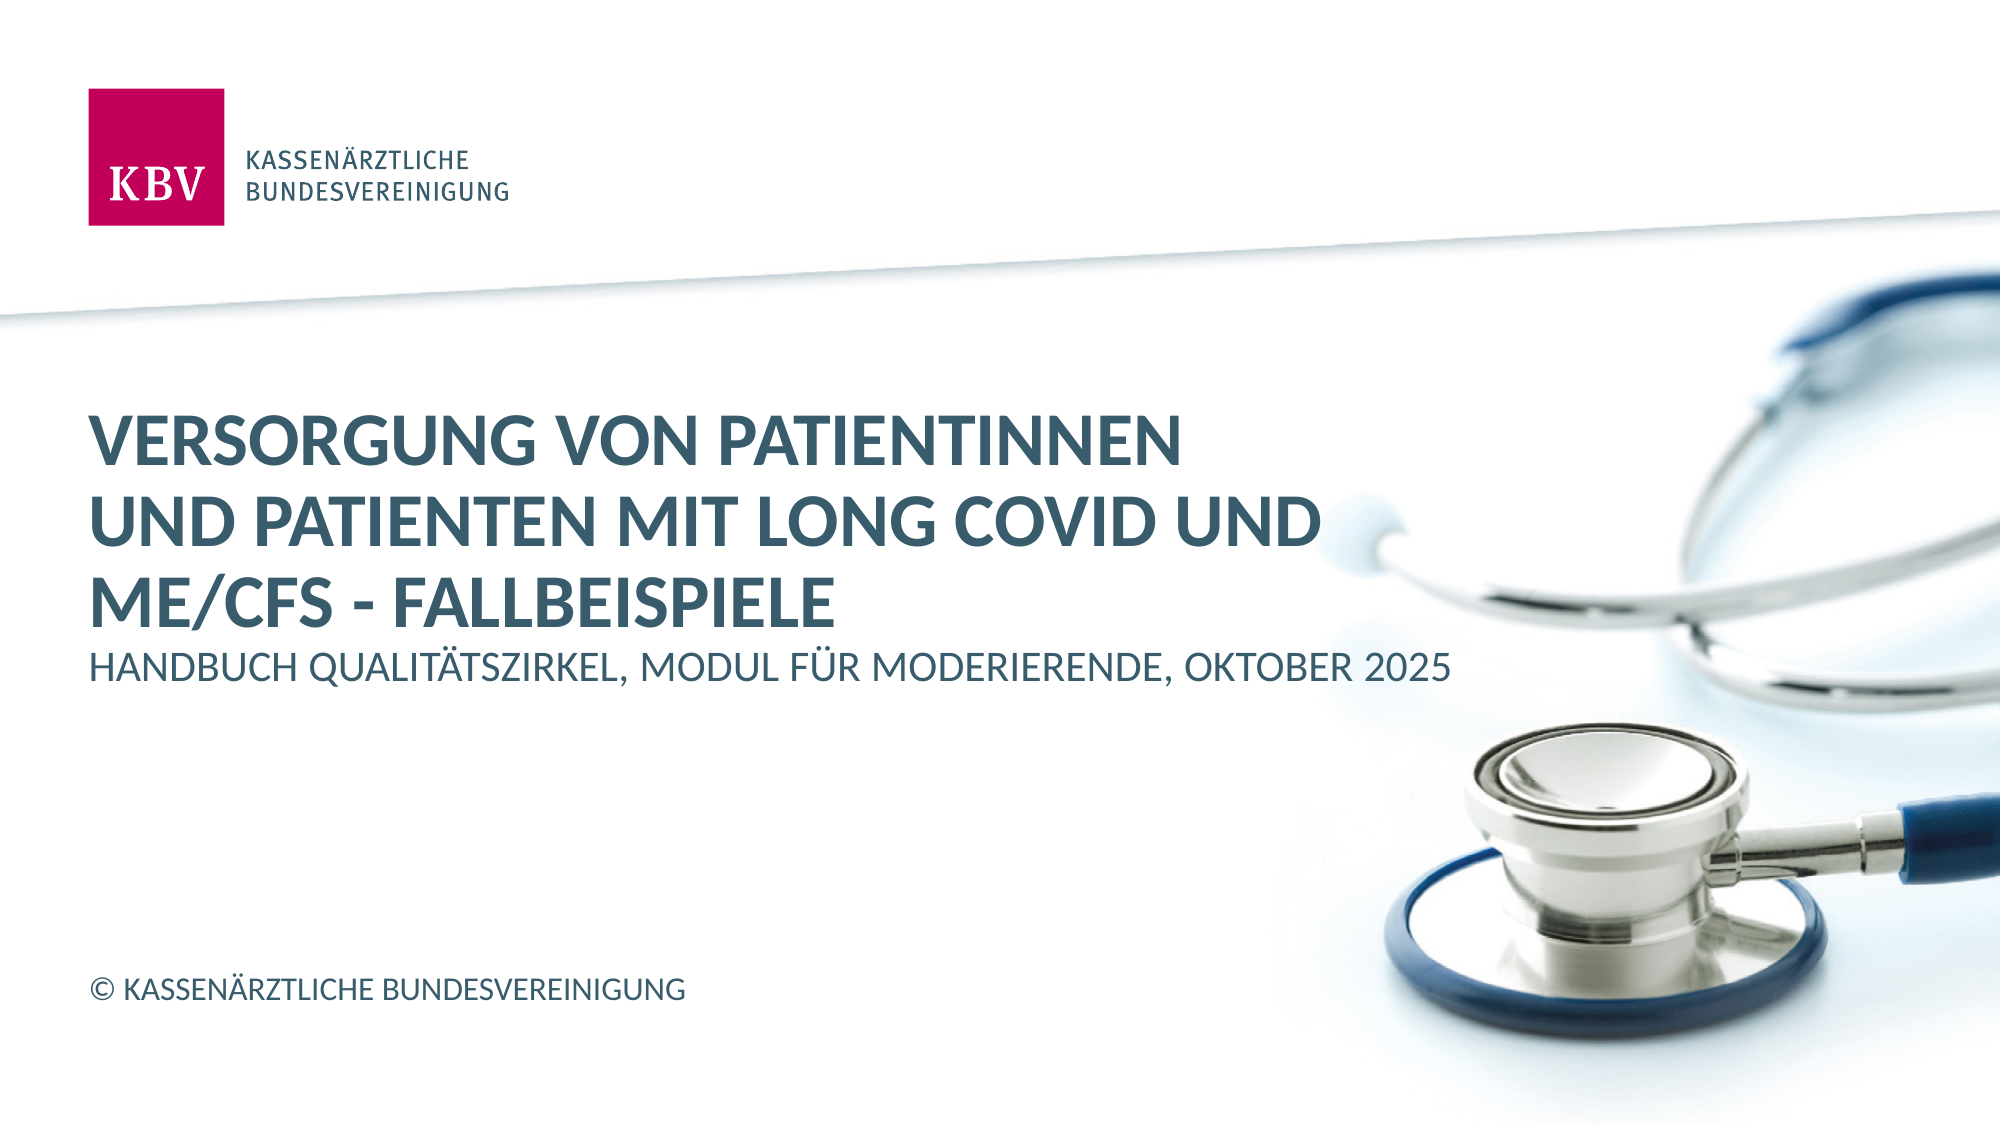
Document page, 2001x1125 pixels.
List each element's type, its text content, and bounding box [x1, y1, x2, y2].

subtitle Handbuch Qualitätszirkel, Modul für Moderierende, Oktober 2025 [88, 644, 1496, 910]
title Versorgung von Patientinnen und Patienten mit Long COVID und ME/CFS - Fallbeispiele [88, 378, 1343, 644]
list © Kassenärztliche Bundesvereinigung [88, 962, 1496, 1046]
picture [0, 0, 2000, 1125]
